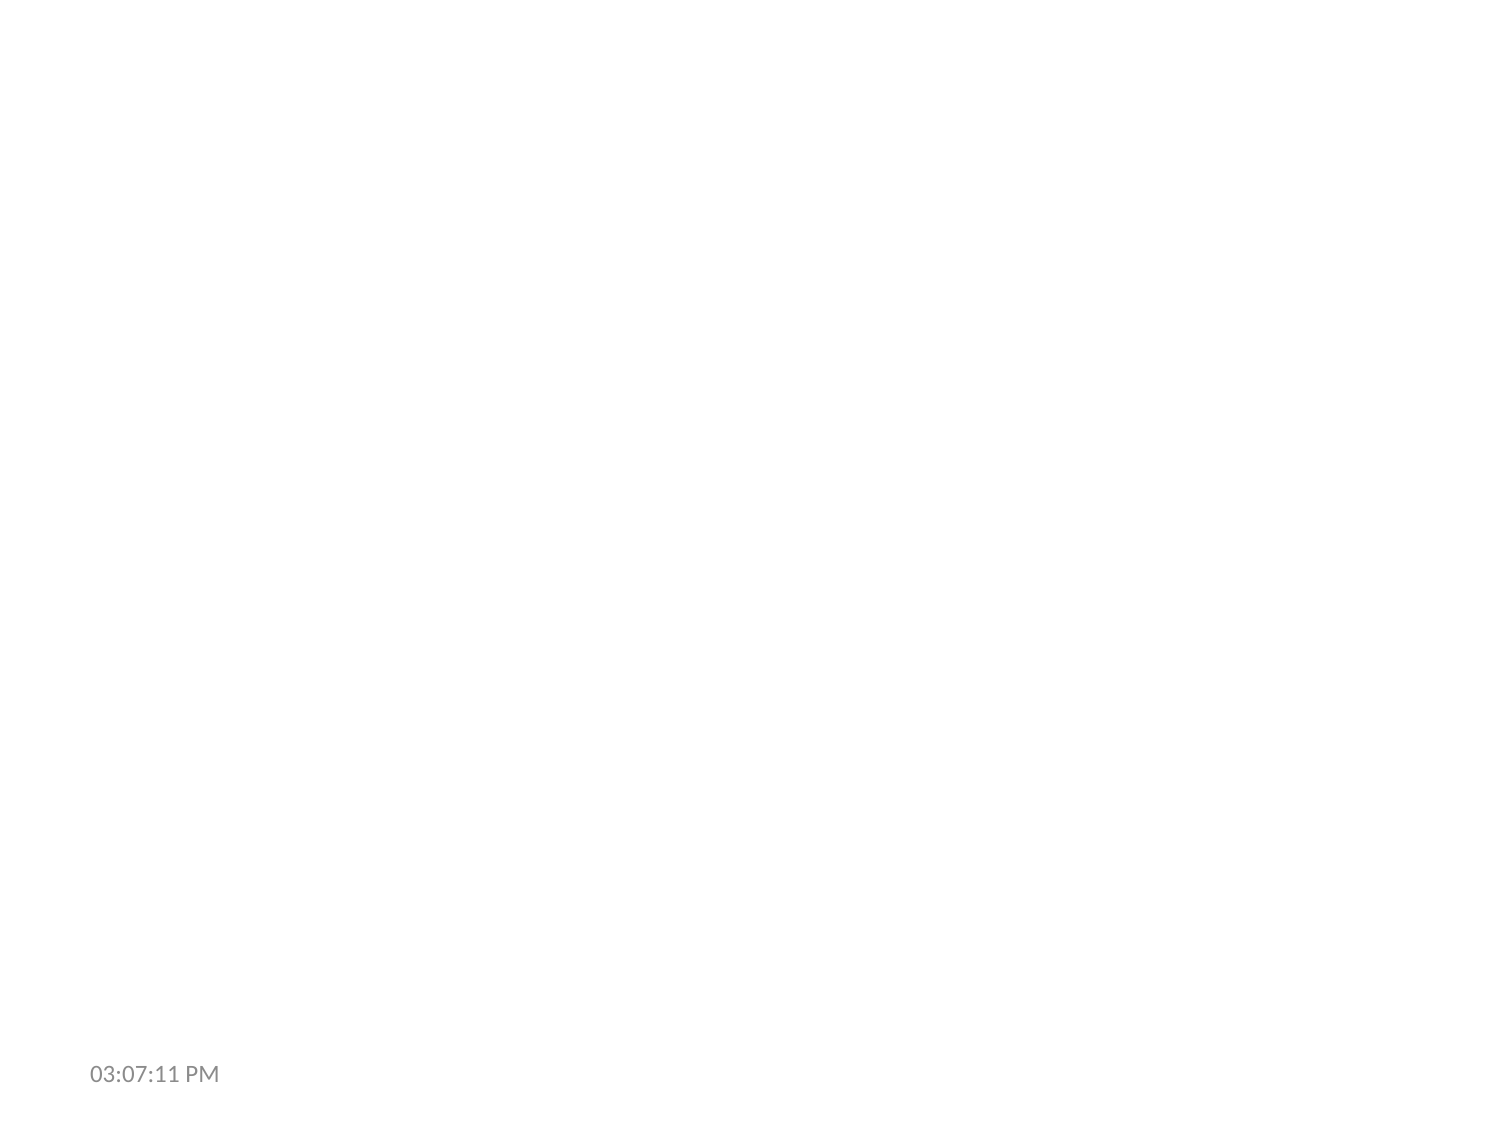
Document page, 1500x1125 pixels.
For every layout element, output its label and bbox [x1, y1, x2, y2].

slide_number [75, 1042, 425, 1103]
